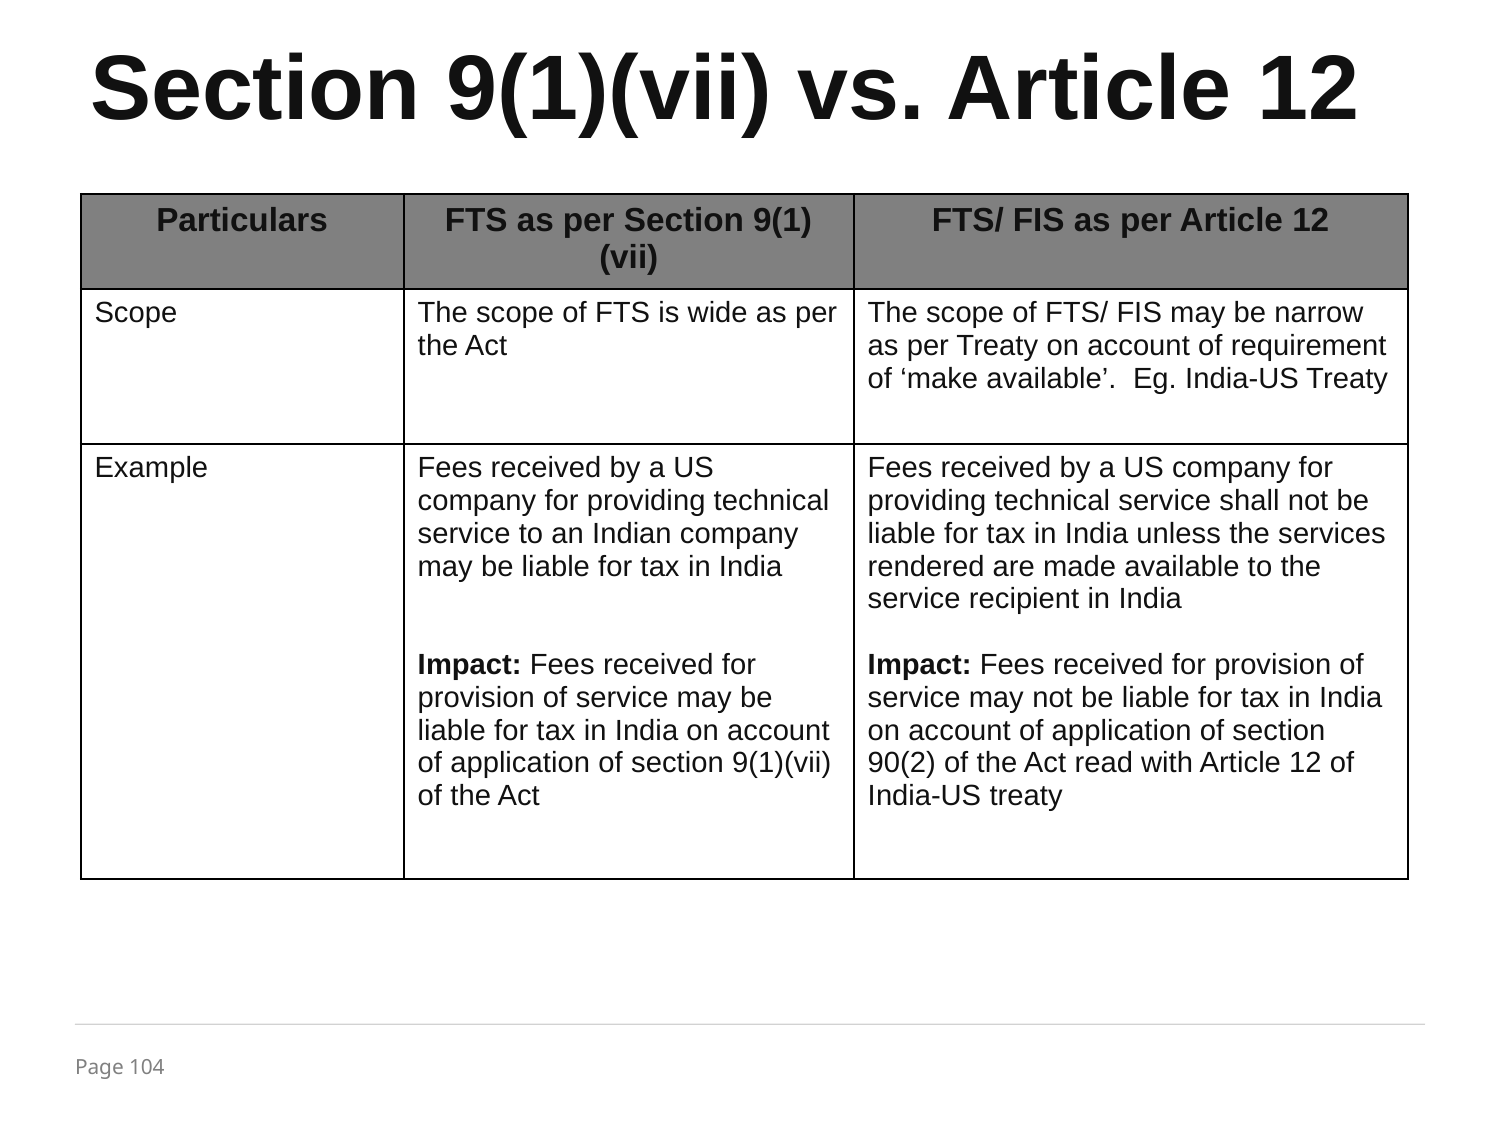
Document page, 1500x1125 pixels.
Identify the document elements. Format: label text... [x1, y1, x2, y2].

table_cell Fees received by a US company for providing technical service shall not be liable for tax in India unless the services rendered are made available to the service recipient in India Impact: Fees received for provision of service may not be liable for tax in India on account of application of section 90(2) of the Act read with Article 12 of India-US treaty [855, 445, 1407, 878]
table_cell Scope [82, 290, 403, 443]
table_cell Fees received by a US company for providing technical service to an Indian company may be liable for tax in India Impact: Fees received for provision of service may be liable for tax in India on account of application of section 9(1)(vii) of the Act [405, 445, 853, 878]
table_cell The scope of FTS is wide as per the Act [405, 290, 853, 443]
table_cell Example [82, 445, 403, 878]
table_cell The scope of FTS/ FIS may be narrow as per Treaty on account of requirement of ‘make available’. Eg. India-US Treaty [855, 290, 1407, 443]
table_header FTS as per Section 9(1)(vii) [405, 195, 853, 288]
title Section 9(1)(vii) vs. Article 12 [75, 36, 1426, 179]
table_header FTS/ FIS as per Article 12 [855, 195, 1407, 288]
table_header Particulars [82, 195, 403, 288]
